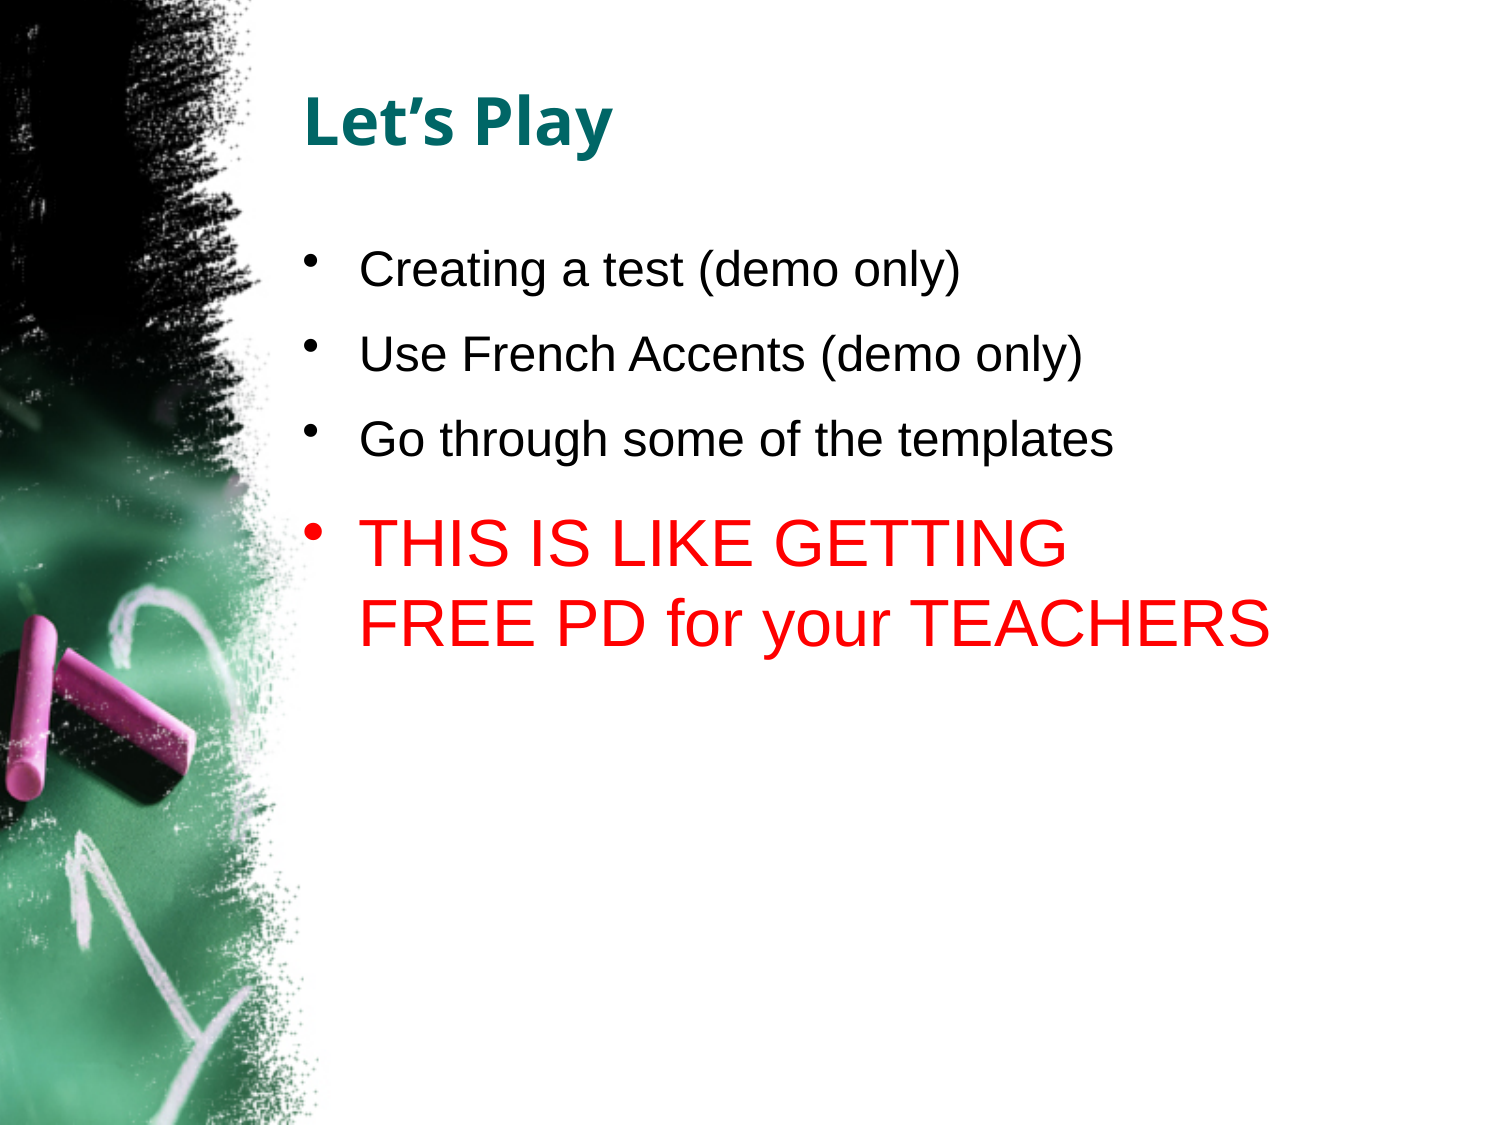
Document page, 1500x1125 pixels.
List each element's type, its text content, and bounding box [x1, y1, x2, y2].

picture [0, 0, 1500, 1125]
title Let’s Play [287, 49, 1438, 188]
list Creating a test (demo only) Use French Accents (demo only) Go through some of the templates THIS IS LIKE GETTING FREE PD for your TEACHERS [287, 228, 1438, 980]
